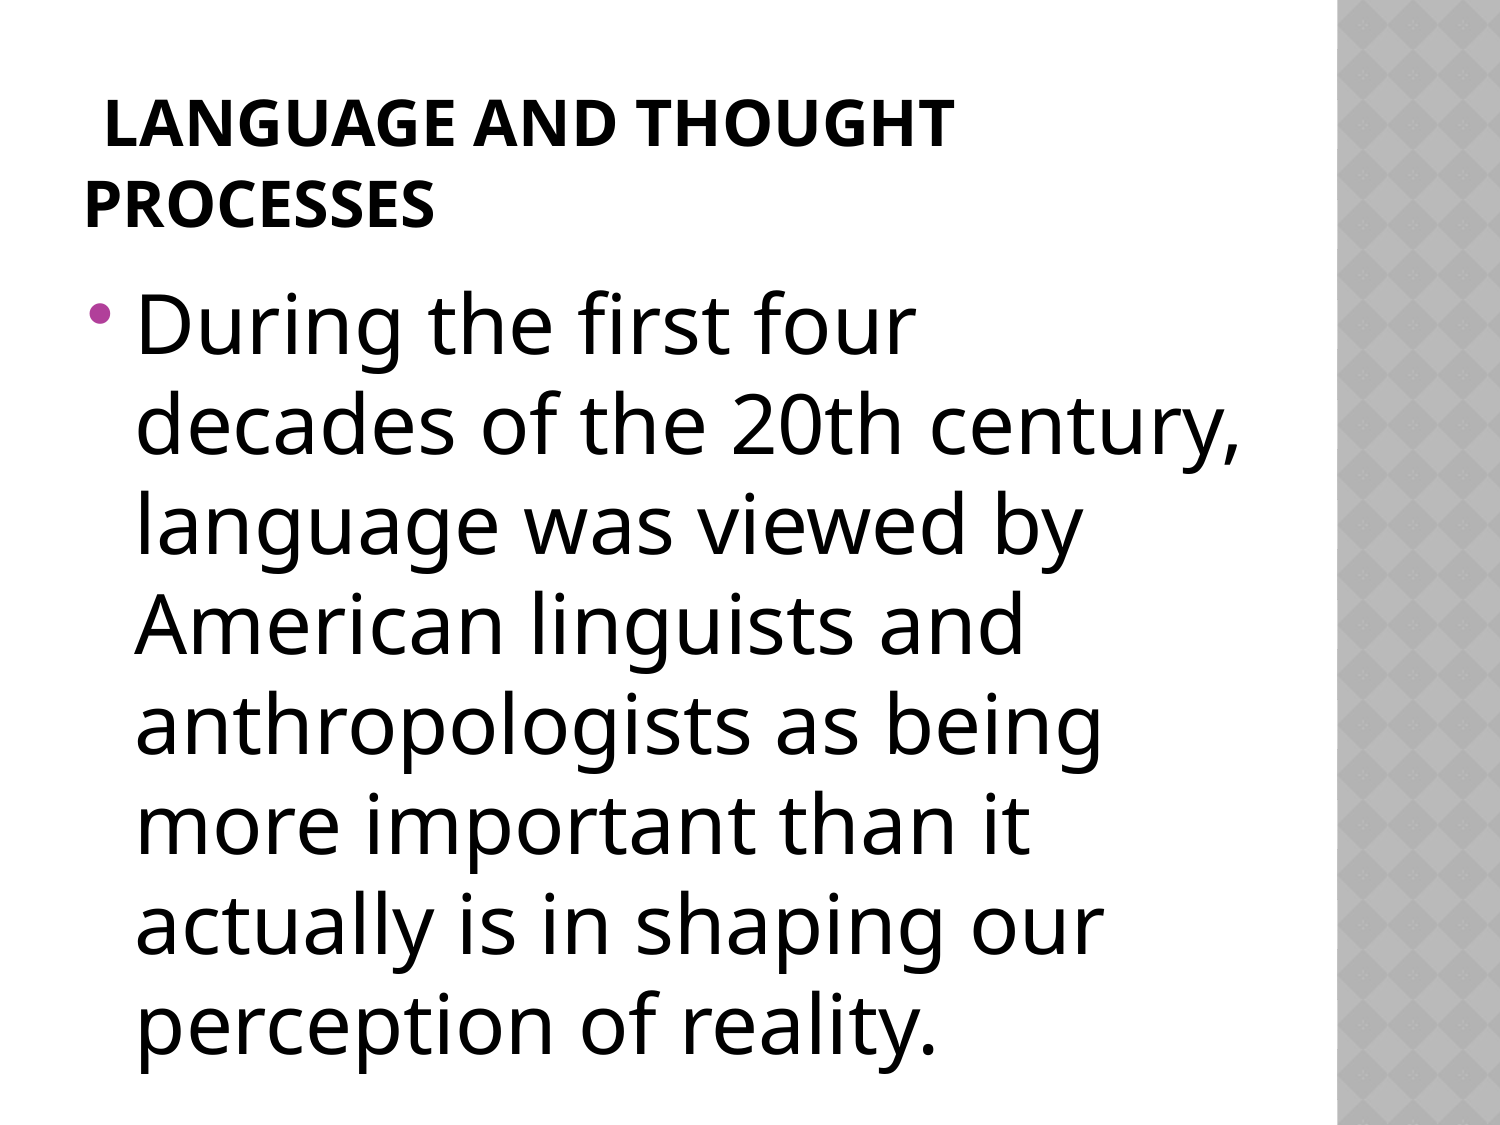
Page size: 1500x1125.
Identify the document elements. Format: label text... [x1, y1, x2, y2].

title Language and thought processes [75, 52, 1263, 240]
list During the first four decades of the 20th century, language was viewed by American linguists and anthropologists as being more important than it actually is in shaping our perception of reality. [75, 264, 1263, 1059]
